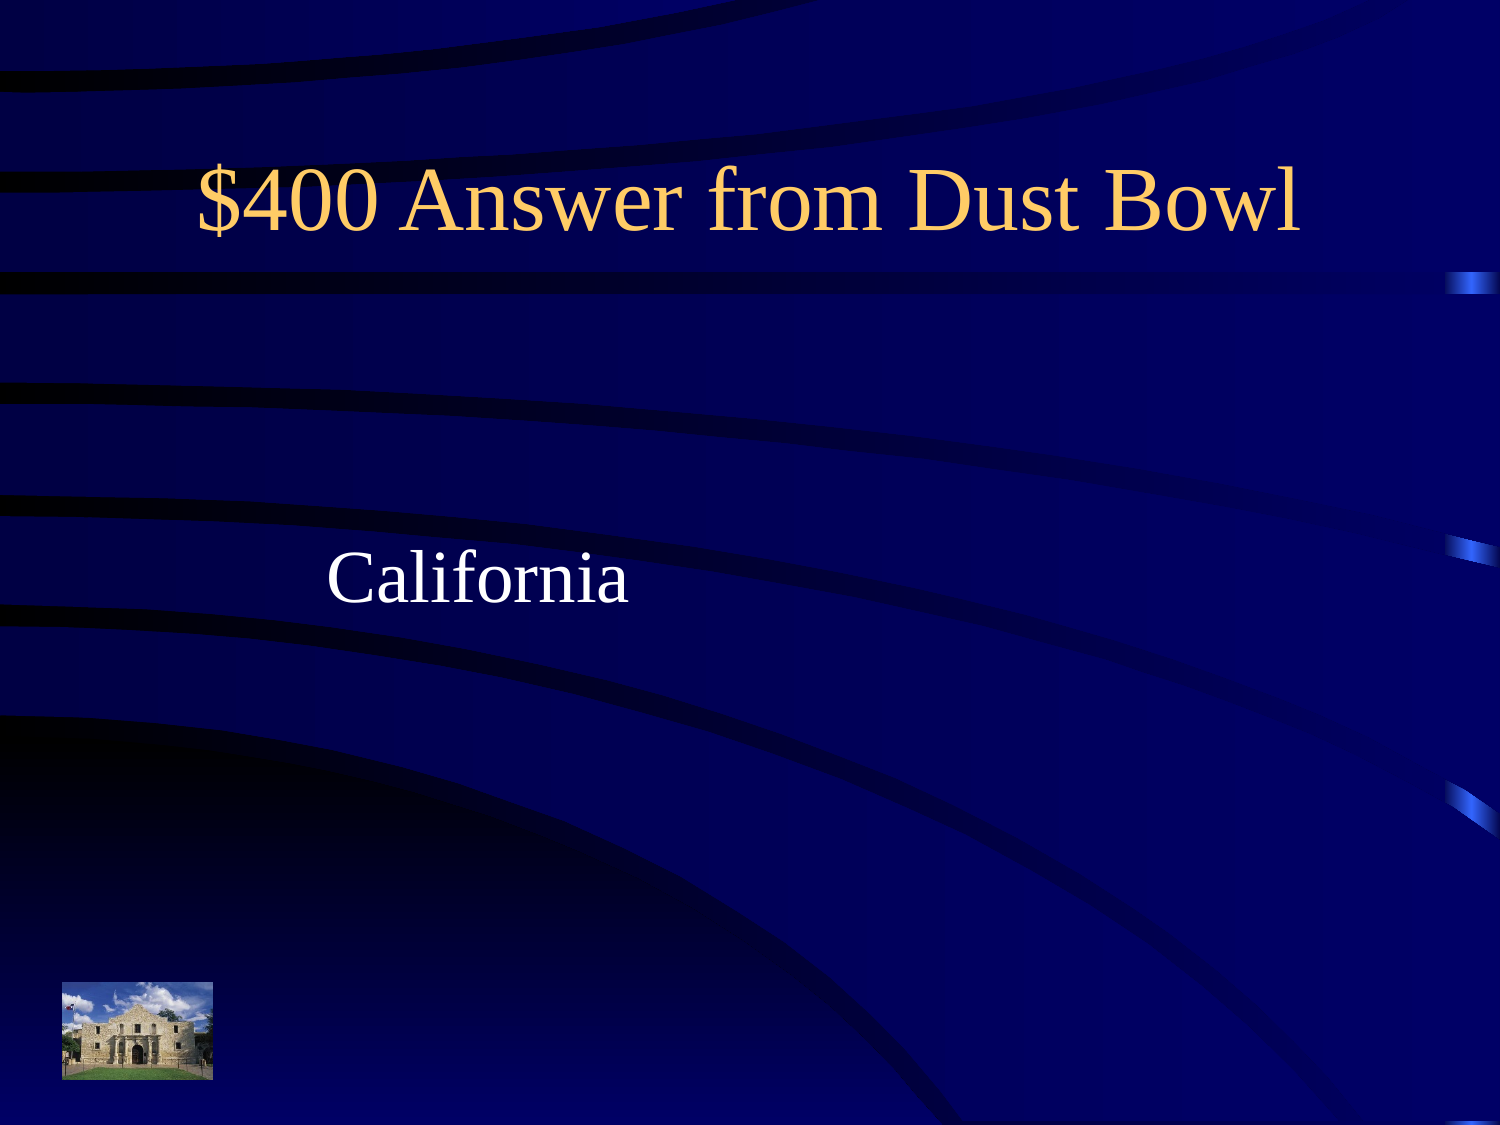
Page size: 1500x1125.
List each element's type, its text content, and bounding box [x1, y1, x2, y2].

text_box California [311, 519, 646, 625]
picture [62, 982, 213, 1081]
title $400 Answer from Dust Bowl [112, 99, 1388, 288]
